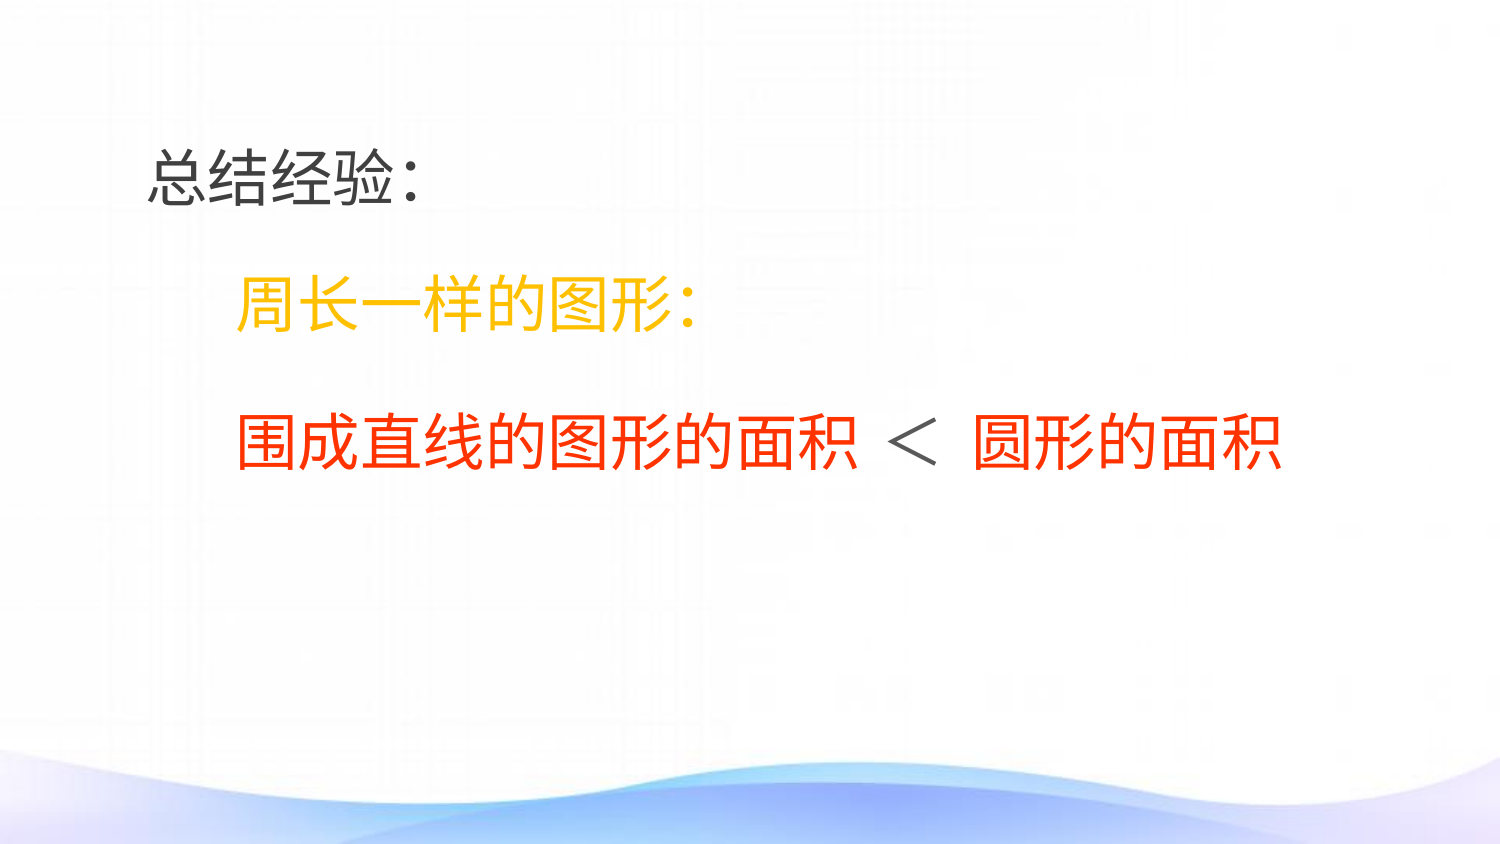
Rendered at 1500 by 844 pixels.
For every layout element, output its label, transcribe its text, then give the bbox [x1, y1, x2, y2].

picture [0, 0, 1500, 844]
text_box 围成直线的图形的面积 [229, 399, 875, 481]
text_box 周长一样的图形： [229, 262, 1325, 344]
text_box 总结经验： [139, 98, 464, 217]
text_box ＜ [875, 399, 966, 481]
text_box 圆形的面积 [966, 399, 1325, 481]
